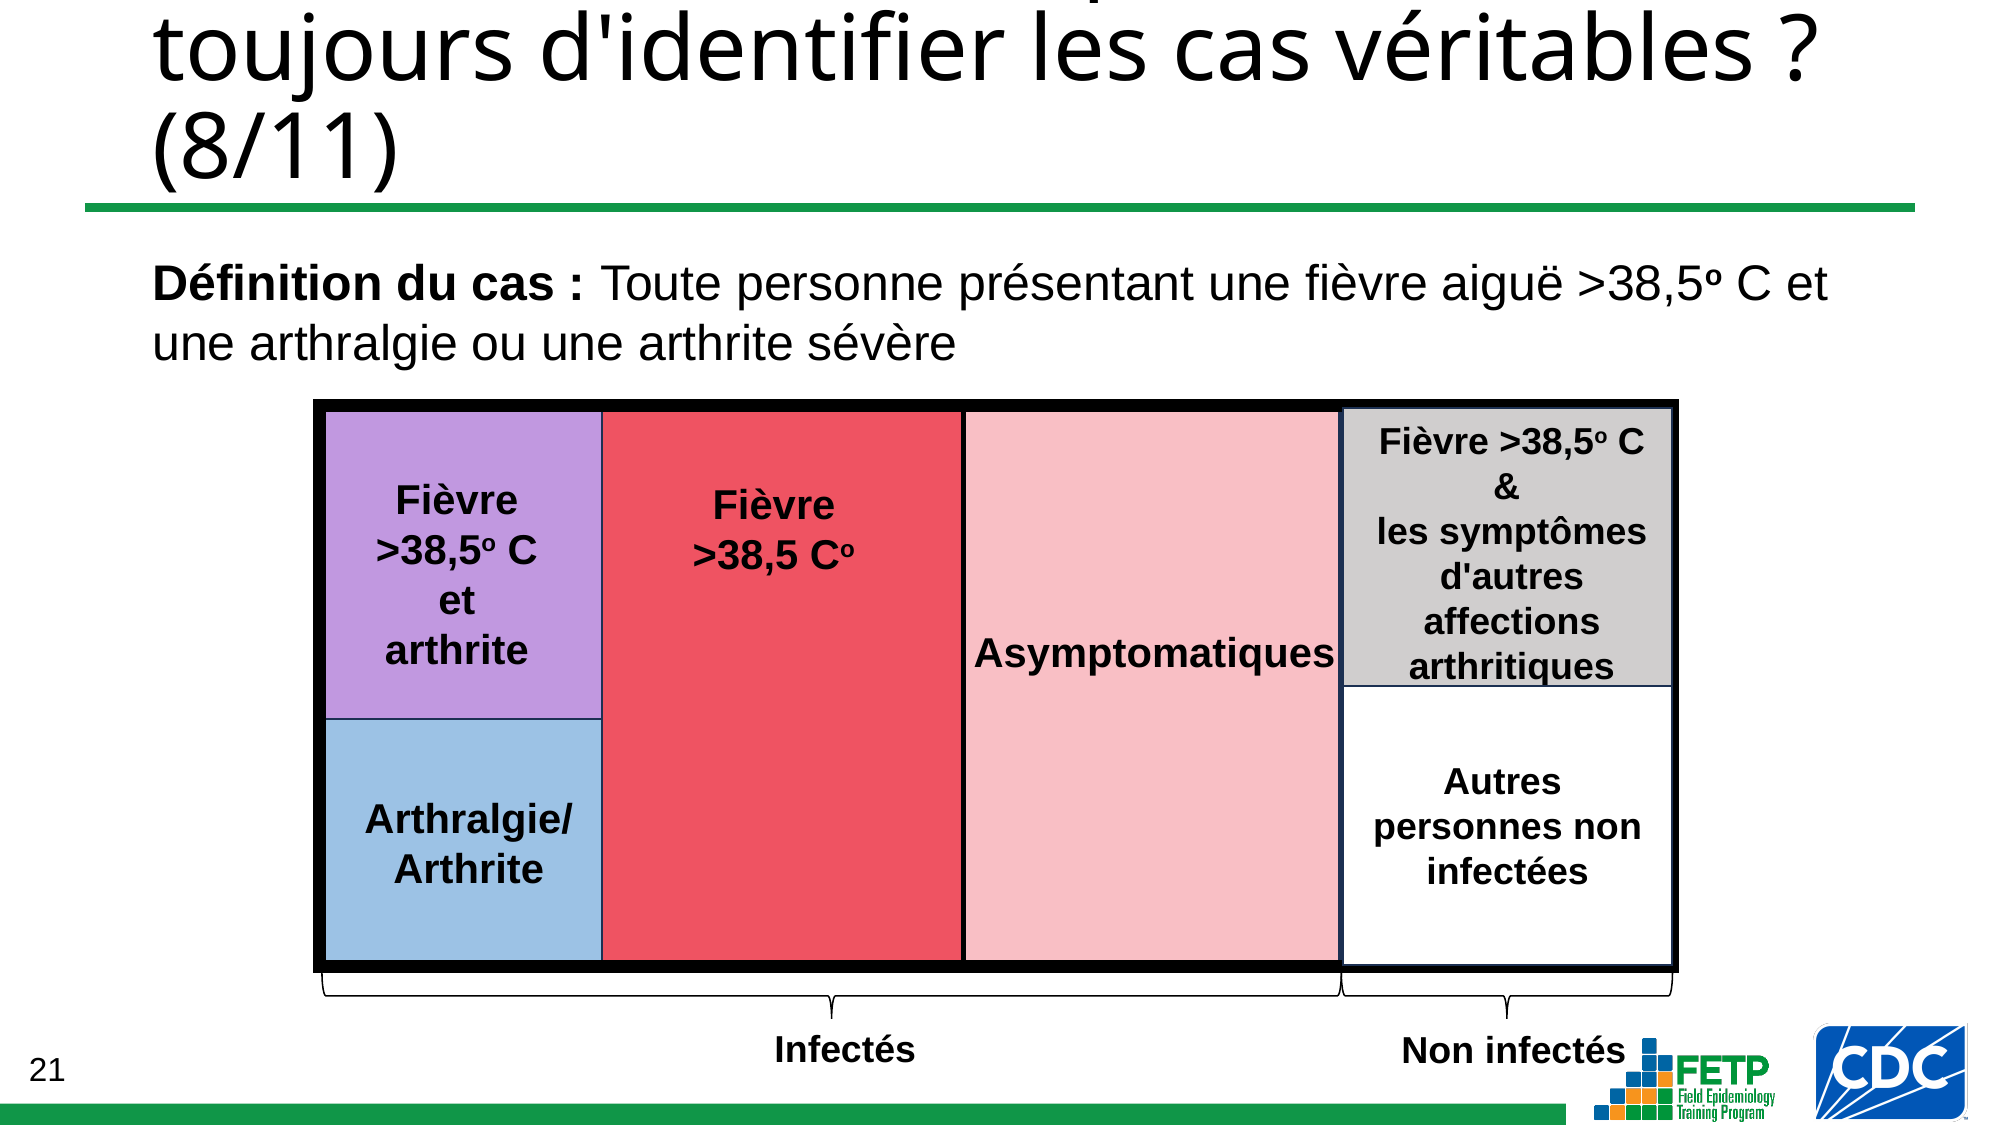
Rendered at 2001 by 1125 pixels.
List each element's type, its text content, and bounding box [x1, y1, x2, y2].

text_box Infectés [759, 1017, 1241, 1078]
text_box Asymptomatiques [958, 618, 1357, 684]
text_box [1342, 408, 1673, 686]
title Une définition de cas permet-elle toujours d'identifier les cas véritables ? (8/11) [137, 75, 1863, 207]
text_box Autres personnes non infectées [1342, 749, 1673, 900]
picture [1813, 1023, 1968, 1122]
text_box [321, 972, 1341, 1017]
text_box [1342, 686, 1673, 749]
text_box Non infectés [1386, 1018, 1647, 1079]
text_box [1342, 900, 1673, 965]
text_box [319, 405, 1673, 967]
picture [1594, 1038, 1775, 1122]
text_box [1341, 972, 1673, 1018]
text_box Fièvre >38,5o C & les symptômes d'autres affections arthritiques [1360, 409, 1664, 686]
list Définition du cas : Toute personne présentant une fièvre aiguë >38,5o C et une arthralgie ou une arthrite sévère [137, 242, 1863, 400]
